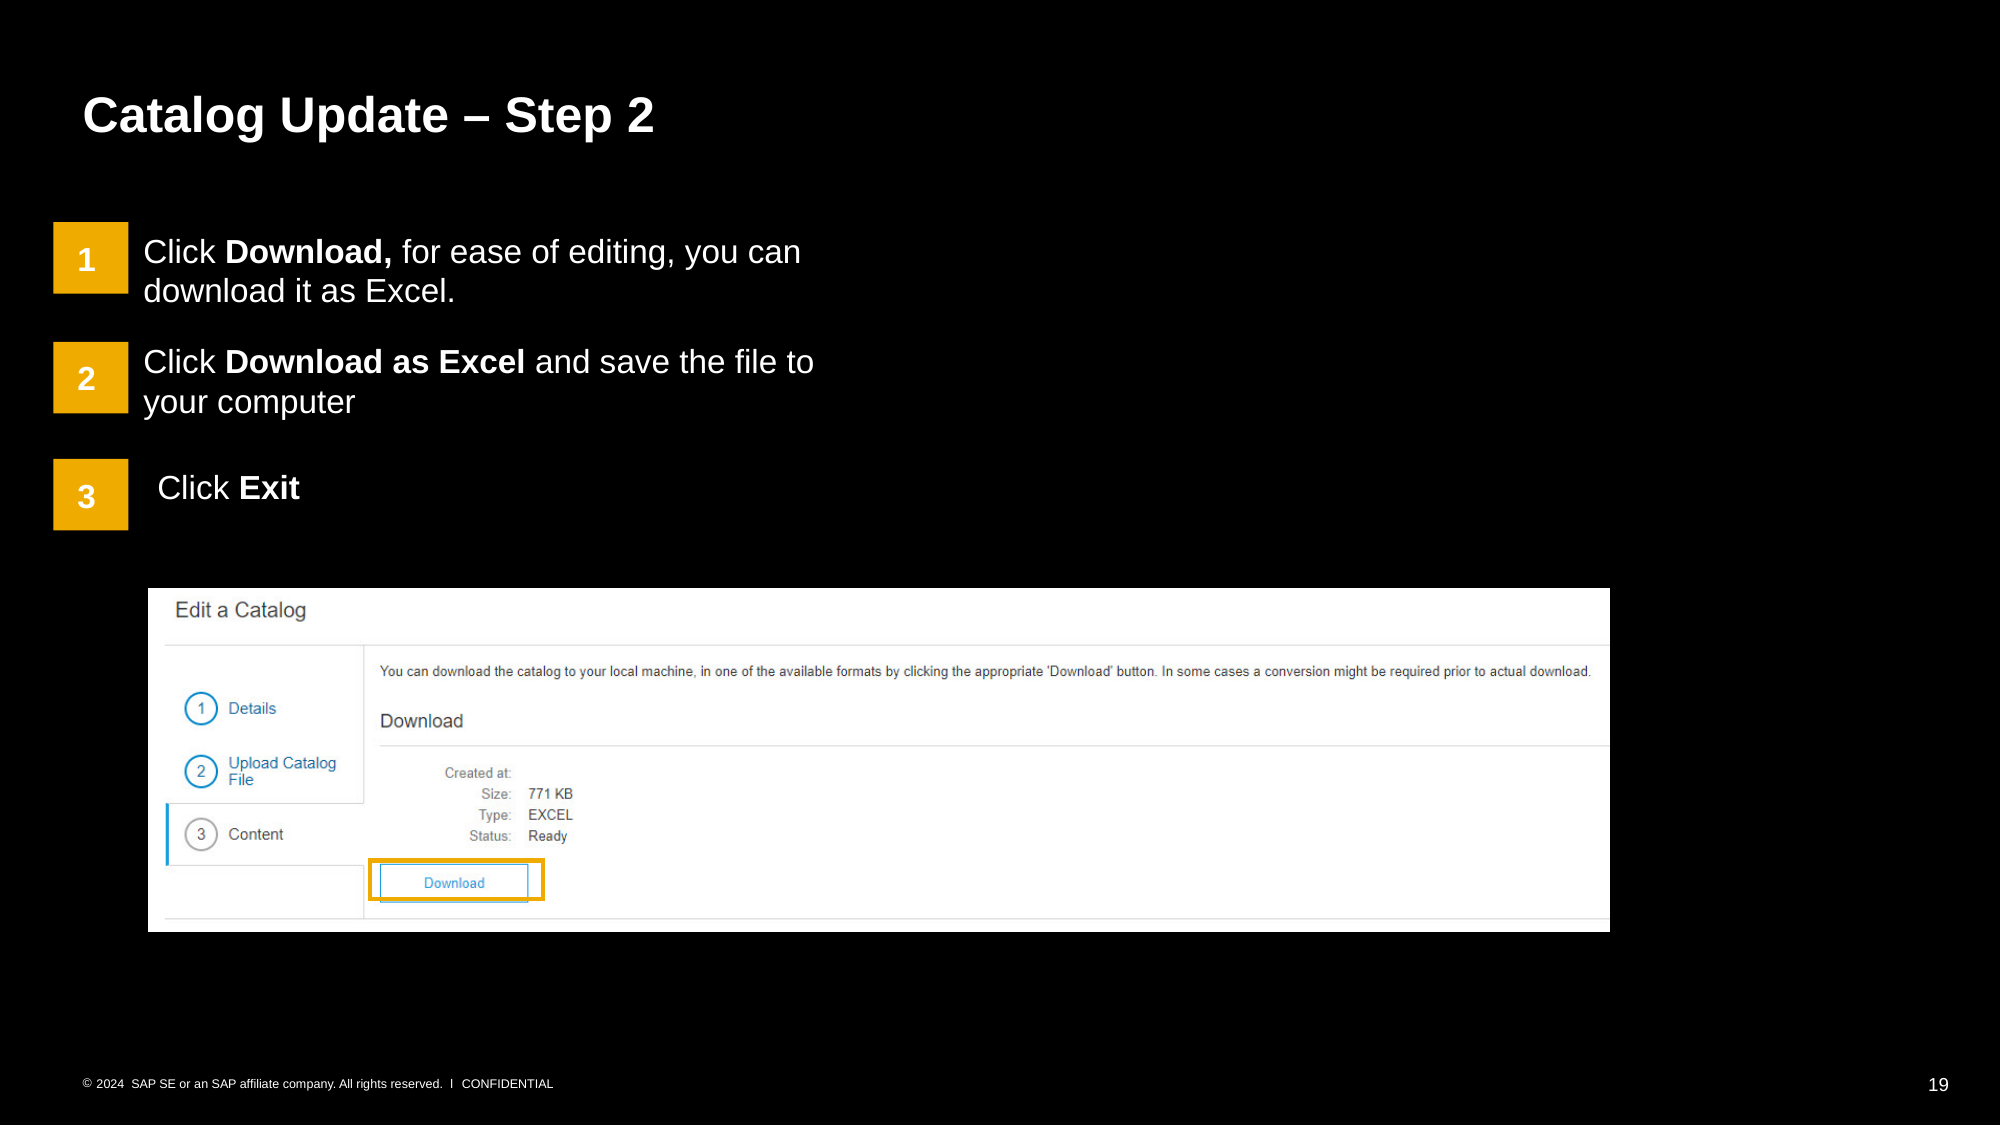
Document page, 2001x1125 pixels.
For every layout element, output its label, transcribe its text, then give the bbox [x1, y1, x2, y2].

text_box Click Download as Excel and save the file to your computer [128, 332, 865, 446]
text_box Click Download, for ease of editing, you can download it as Excel. [128, 222, 879, 446]
picture [148, 588, 1610, 932]
text_box 3 [53, 458, 129, 531]
text_box 1 Se [53, 222, 128, 294]
title Catalog Update – Step 2 [82, 82, 1918, 144]
text_box Click Exit [142, 459, 879, 596]
text_box 2 [53, 341, 128, 414]
